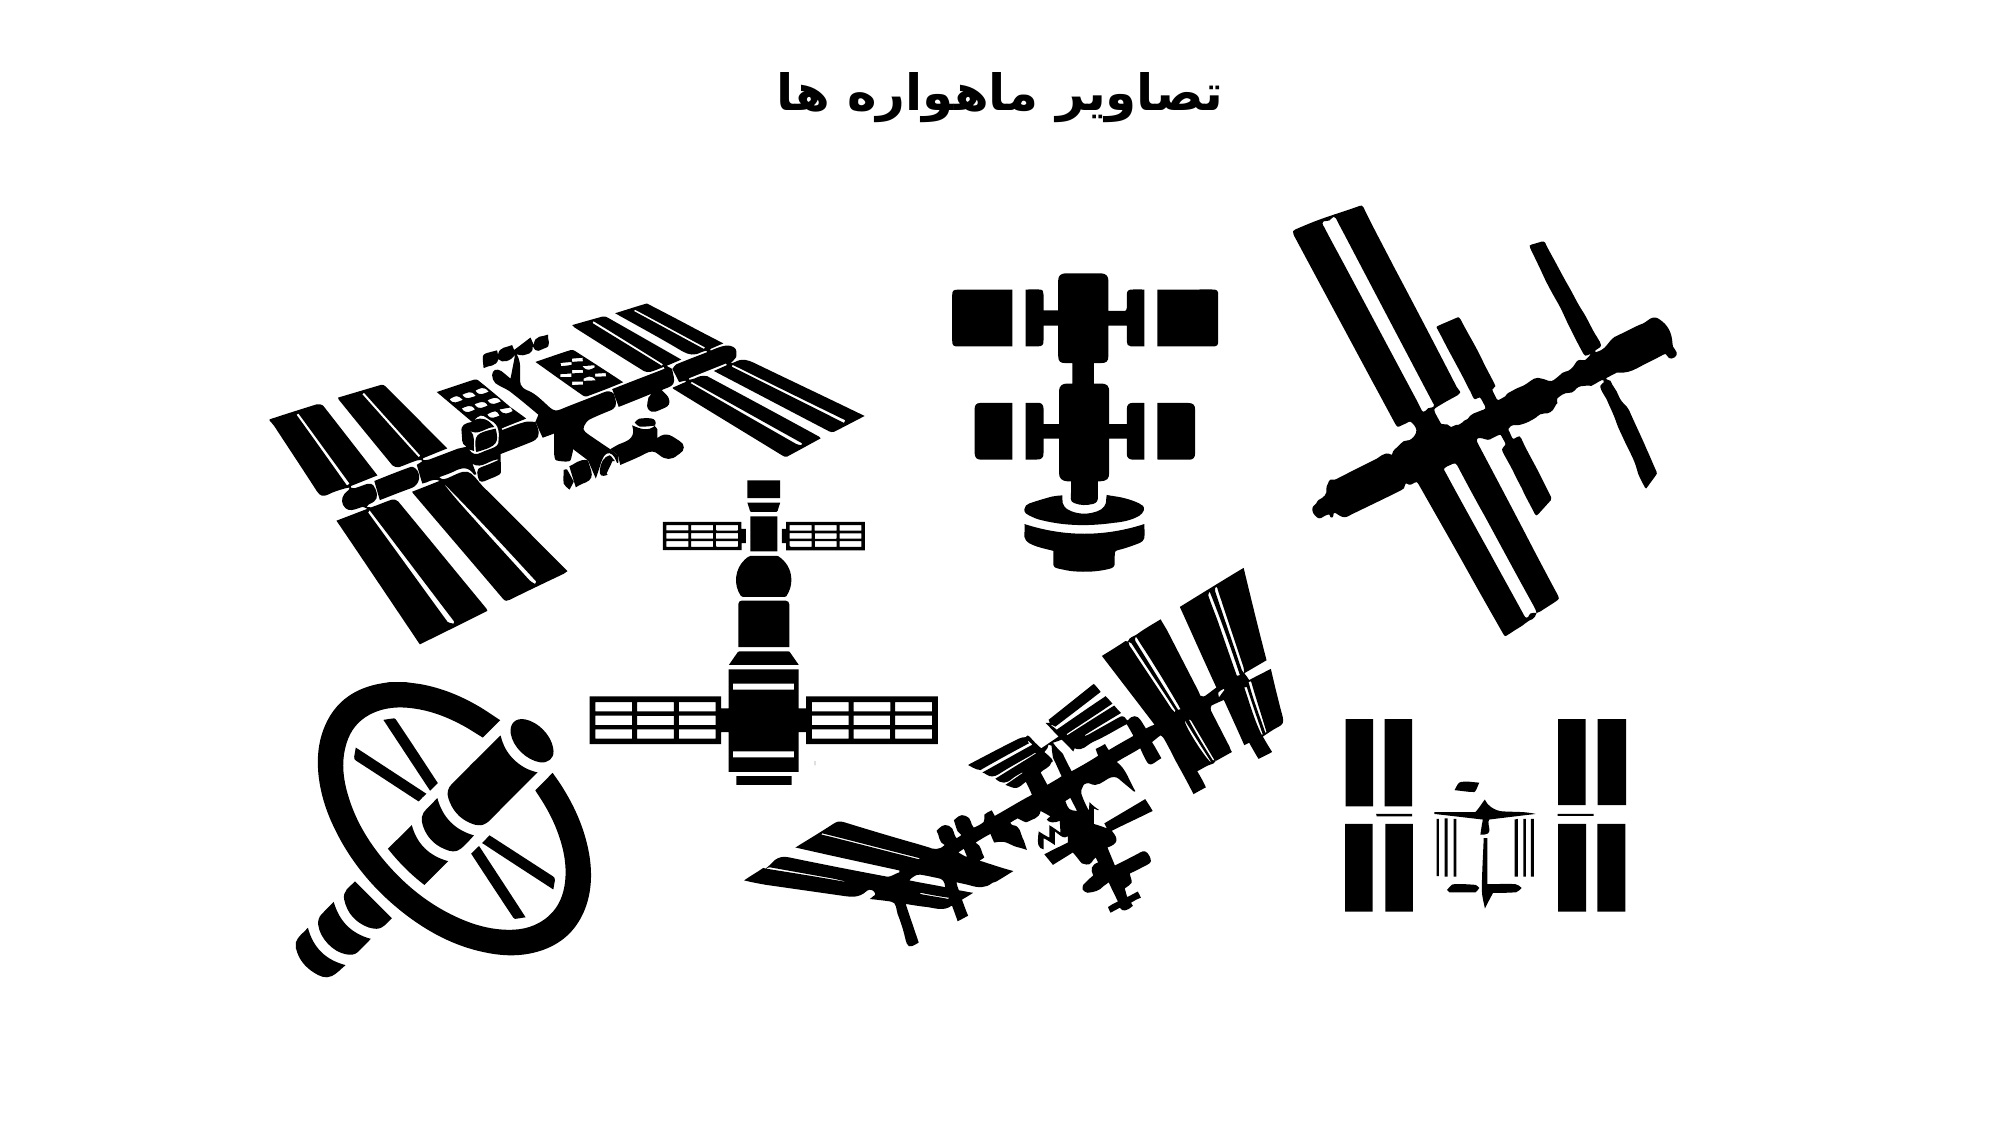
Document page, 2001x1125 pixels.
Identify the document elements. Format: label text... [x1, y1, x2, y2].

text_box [295, 682, 593, 980]
text_box تصاویر ماهواره ها [0, 53, 2000, 128]
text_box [1345, 719, 1627, 912]
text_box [589, 480, 938, 785]
text_box [1293, 205, 1677, 637]
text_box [269, 303, 865, 645]
text_box [744, 567, 1284, 947]
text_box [952, 273, 1219, 573]
